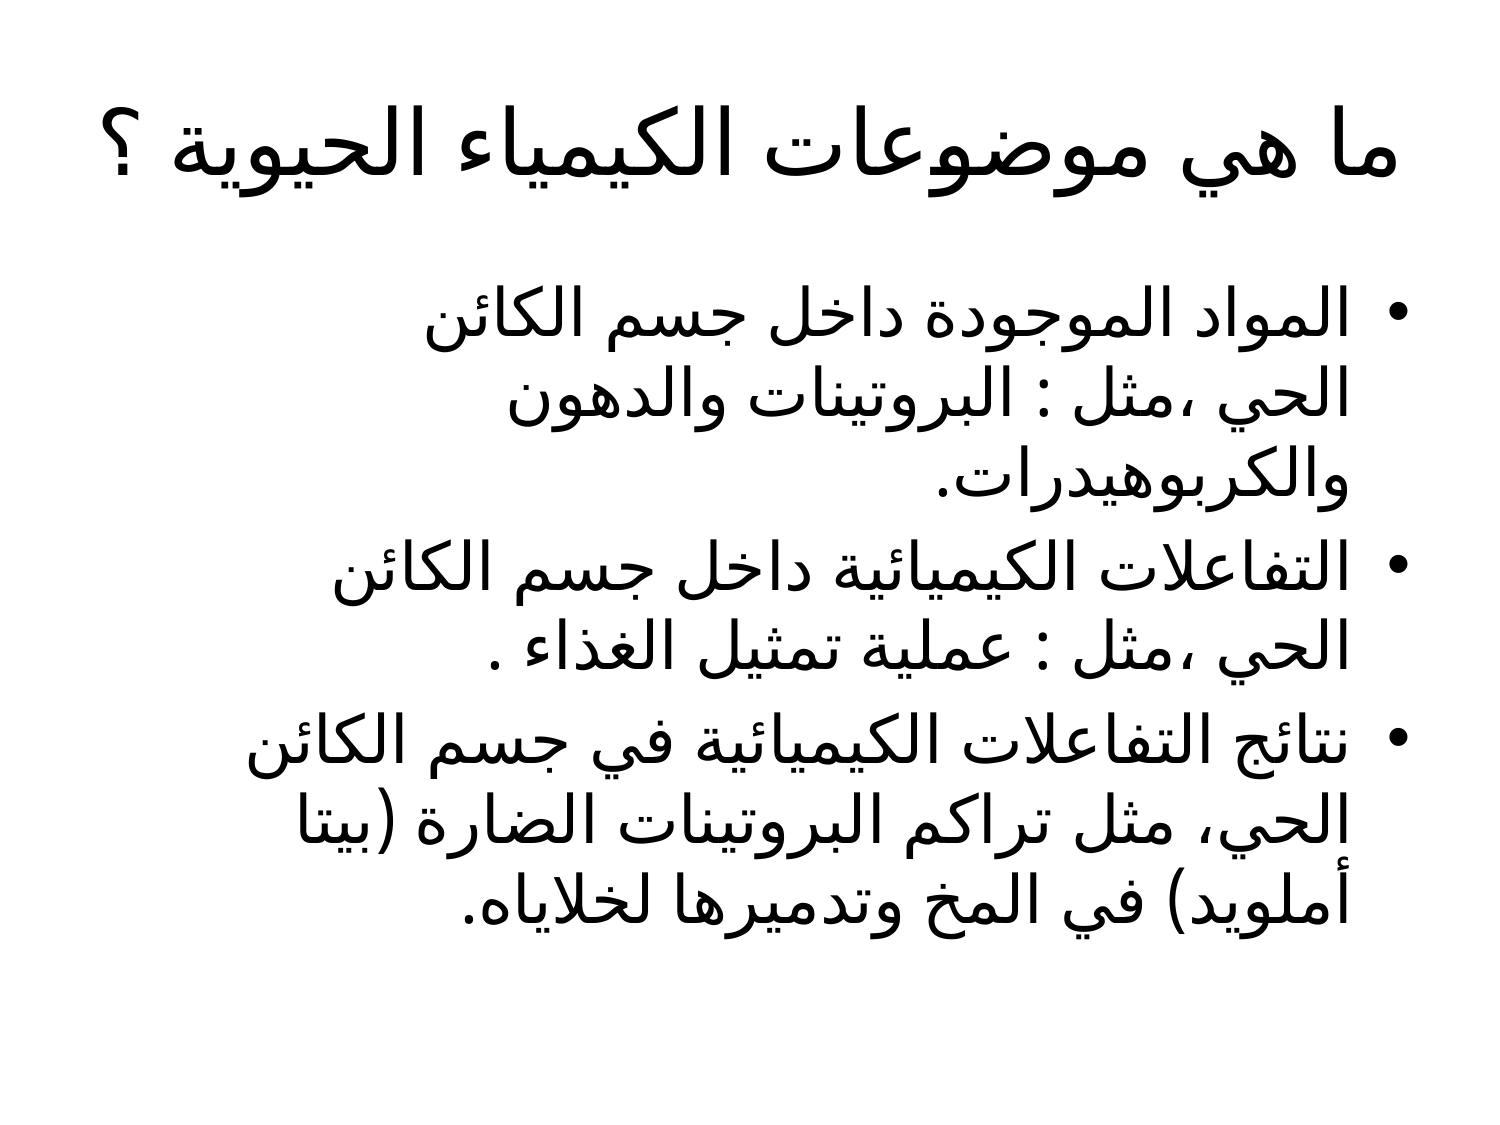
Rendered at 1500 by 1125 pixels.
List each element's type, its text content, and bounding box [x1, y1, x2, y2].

title ما هي موضوعات الكيمياء الحيوية ؟ [75, 45, 1425, 233]
list المواد الموجودة داخل جسم الكائن الحي ،مثل : البروتينات والدهون والكربوهيدرات. التفاعلات الكيميائية داخل جسم الكائن الحي ،مثل : عملية تمثيل الغذاء . نتائج التفاعلات الكيميائية في جسم الكائن الحي، مثل تراكم البروتينات الضارة (بيتا أملويد) في المخ وتدميرها لخلاياه. [75, 262, 1425, 1005]
